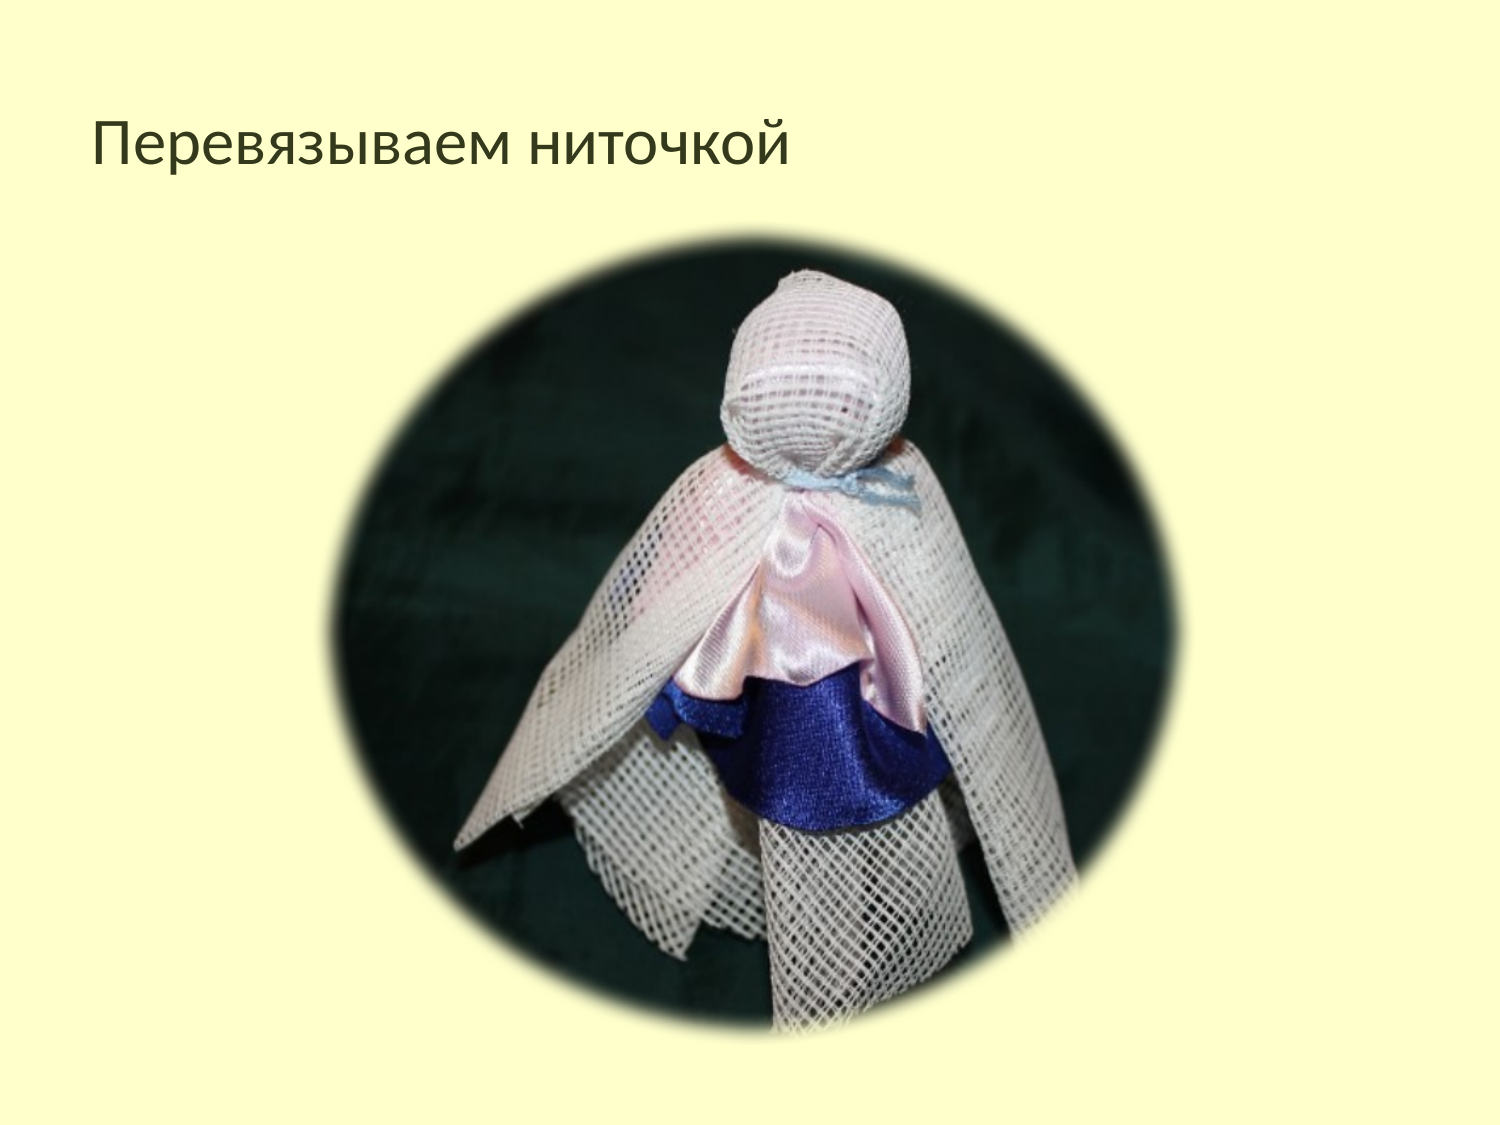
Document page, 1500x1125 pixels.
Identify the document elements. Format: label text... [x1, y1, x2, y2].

list Перевязываем ниточкой [76, 90, 1427, 833]
picture [312, 219, 1197, 1047]
